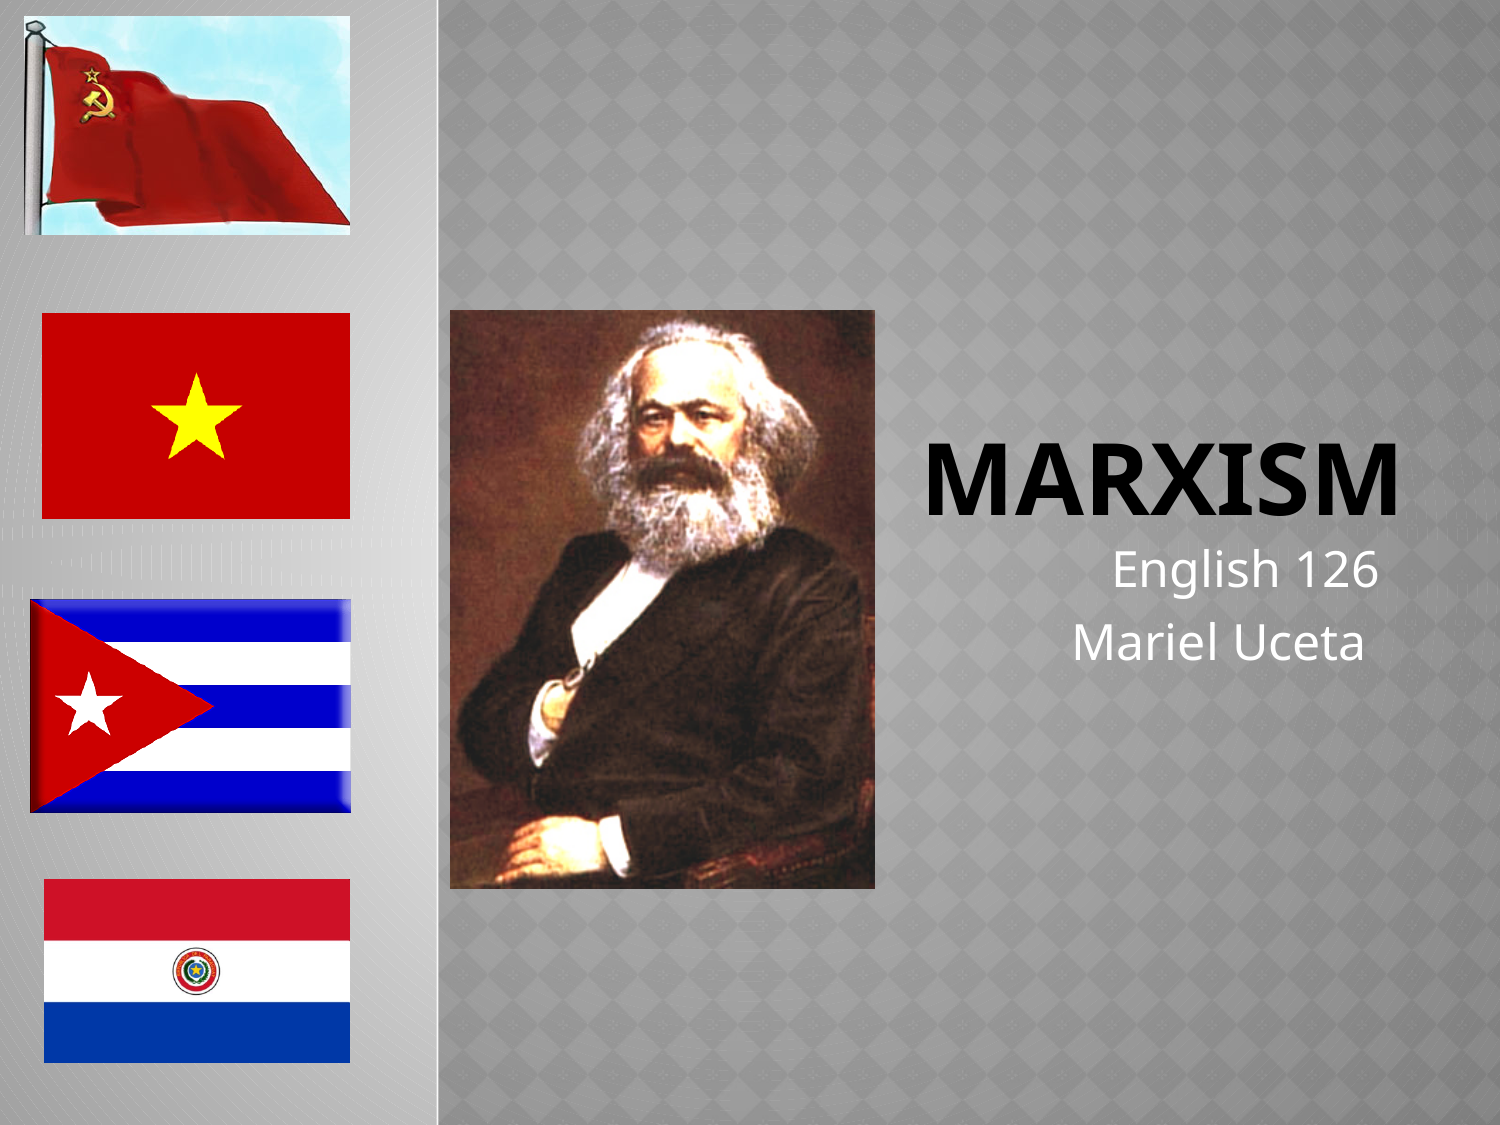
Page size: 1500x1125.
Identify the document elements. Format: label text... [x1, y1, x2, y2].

picture [24, 15, 351, 235]
subtitle English 126 Mariel Uceta [450, 537, 1388, 1046]
picture [449, 309, 876, 889]
title Marxism [312, 99, 1413, 536]
picture [30, 598, 352, 813]
picture [42, 313, 351, 519]
picture [43, 878, 351, 1063]
